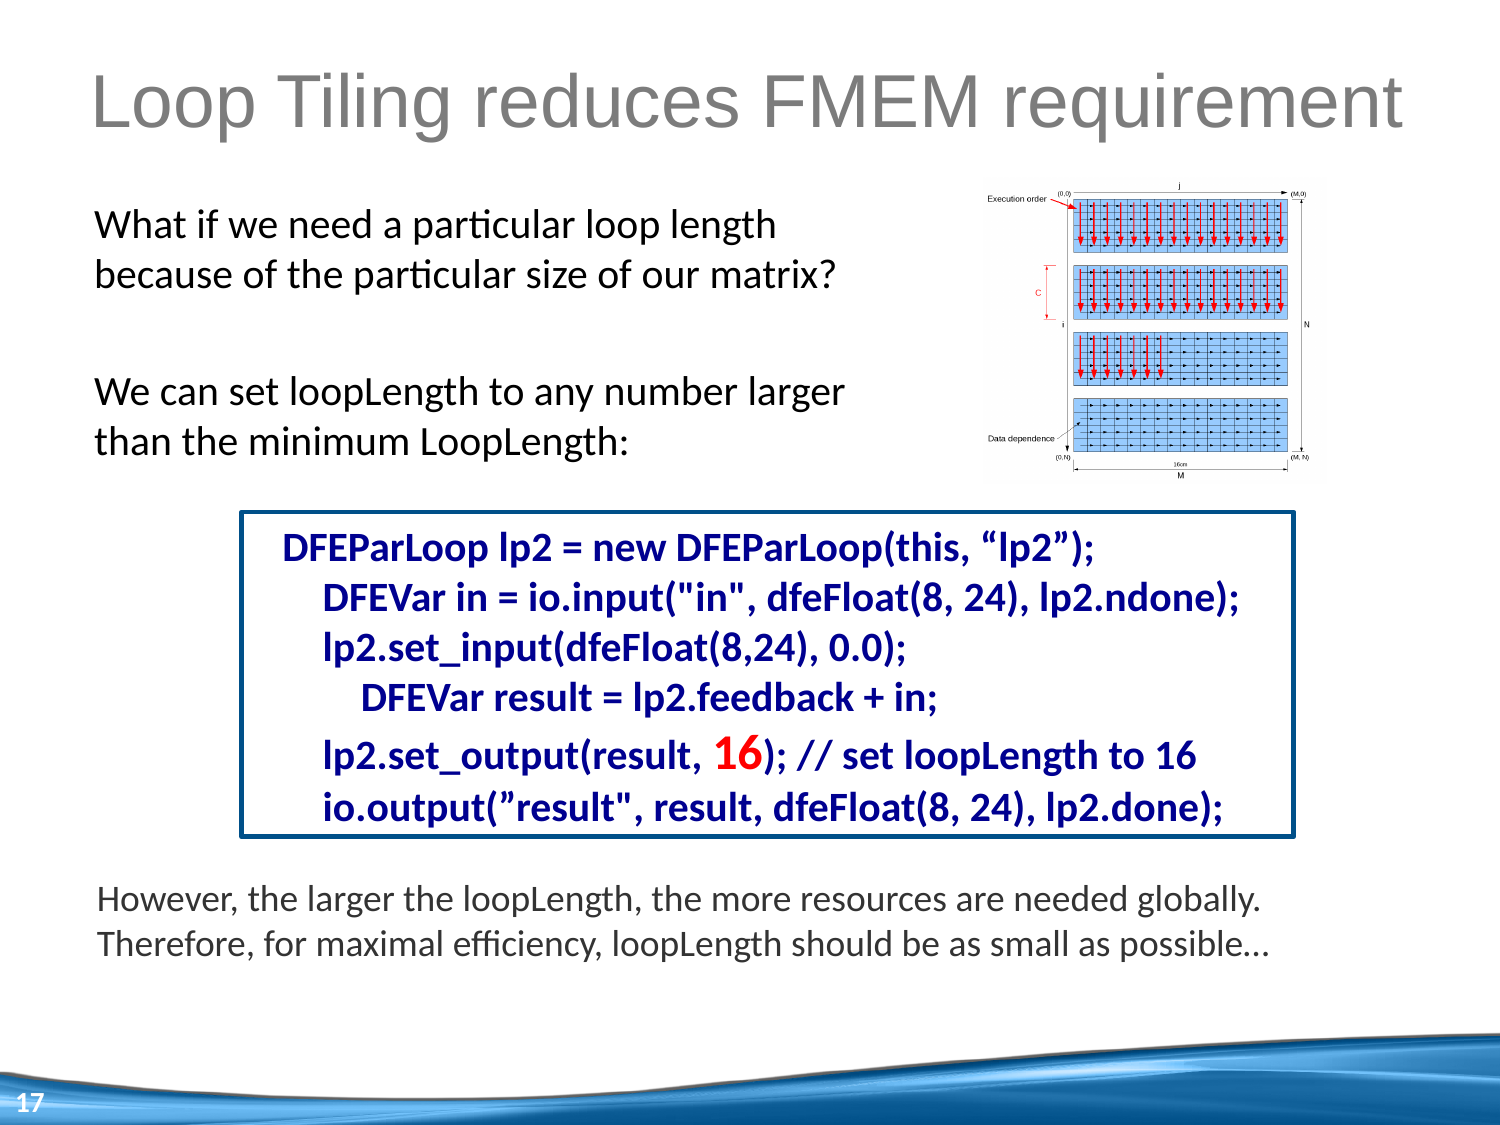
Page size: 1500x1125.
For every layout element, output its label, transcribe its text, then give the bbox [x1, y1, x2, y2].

text_box However, the larger the loopLength, the more resources are needed globally. Therefore, for maximal efficiency, loopLength should be as small as possible… [82, 866, 1286, 972]
title Loop Tiling reduces FMEM requirement [75, 45, 1424, 209]
picture [983, 176, 1327, 484]
text_box DFEParLoop lp2 = new DFEParLoop(this, “lp2”); DFEVar in = io.input("in", dfeFloat(8, 24), lp2.ndone); lp2.set_input(dfeFloat(8,24), 0.0); DFEVar result = lp2.feedback + in; lp2.set_output(result, 16); // set loopLength to 16 io.output(”result", result, dfeFloat(8, 24), lp2.done); [241, 512, 1294, 837]
picture [0, 1023, 1500, 1125]
list What if we need a particular loop length because of the particular size of our matrix? We can set loopLength to any number larger than the minimum LoopLength: [79, 189, 882, 916]
slide_number 17 [0, 1075, 350, 1125]
